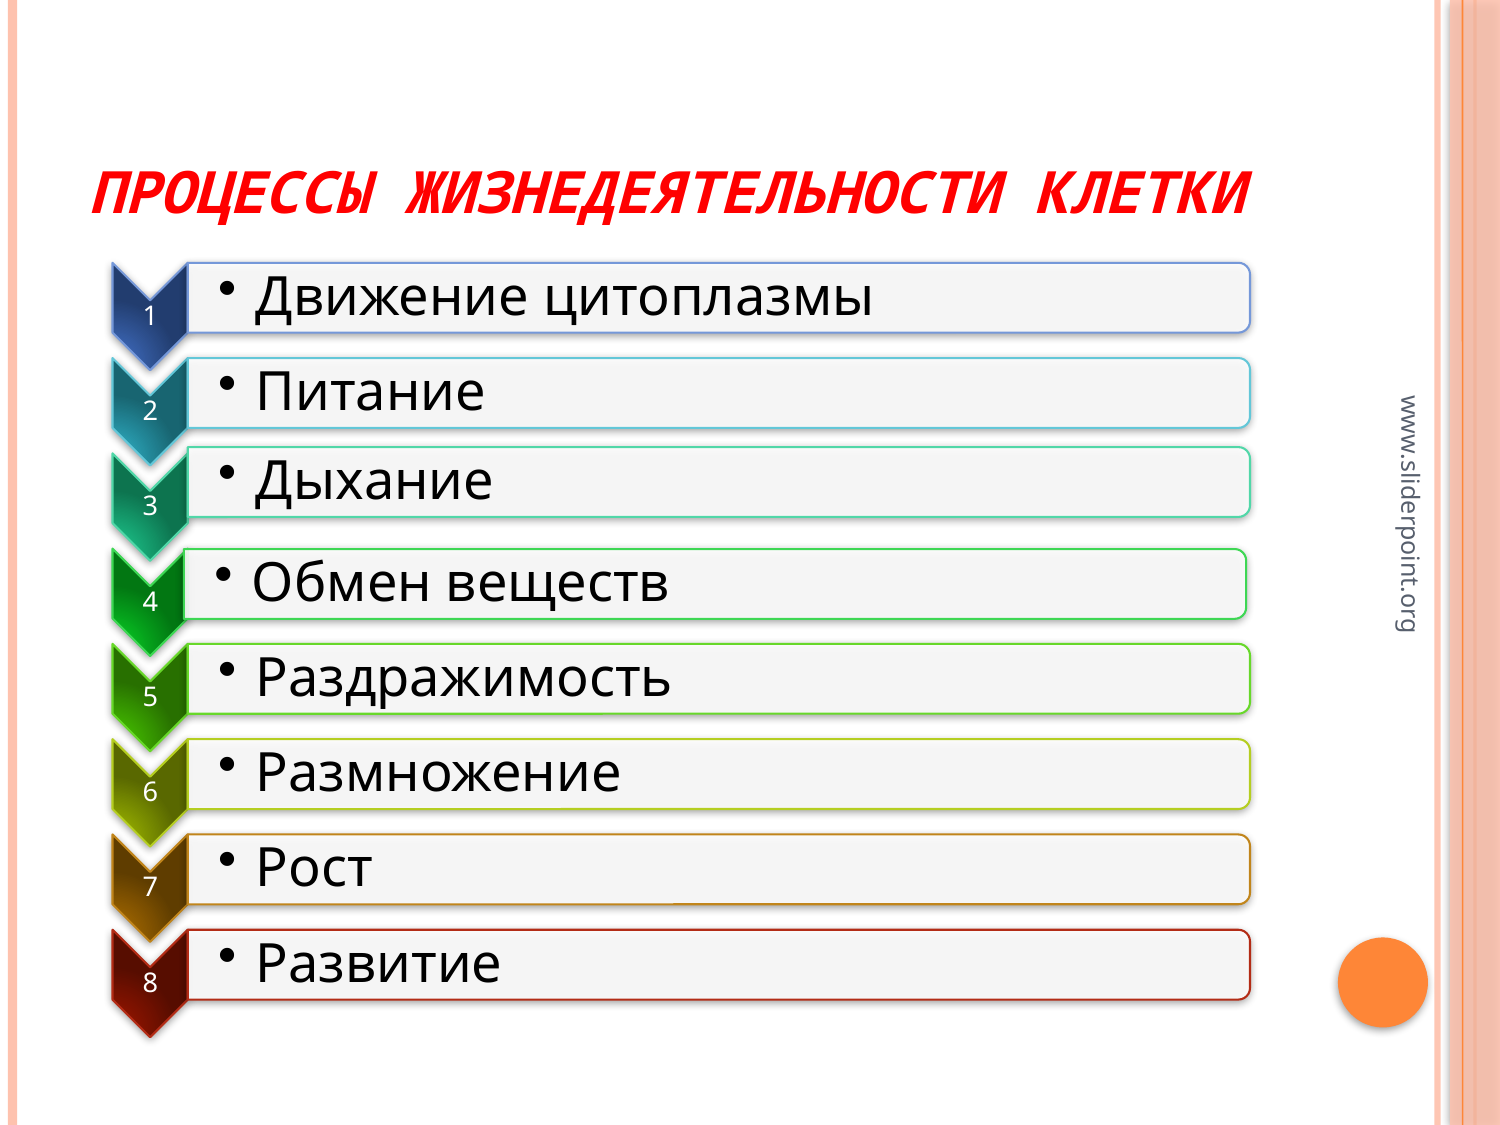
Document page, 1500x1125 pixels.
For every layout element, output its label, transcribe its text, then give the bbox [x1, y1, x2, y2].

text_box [111, 261, 1251, 1038]
footer www.sliderpoint.org [1379, 380, 1440, 906]
title Процессы жизнедеятельности клетки [75, 45, 1300, 233]
